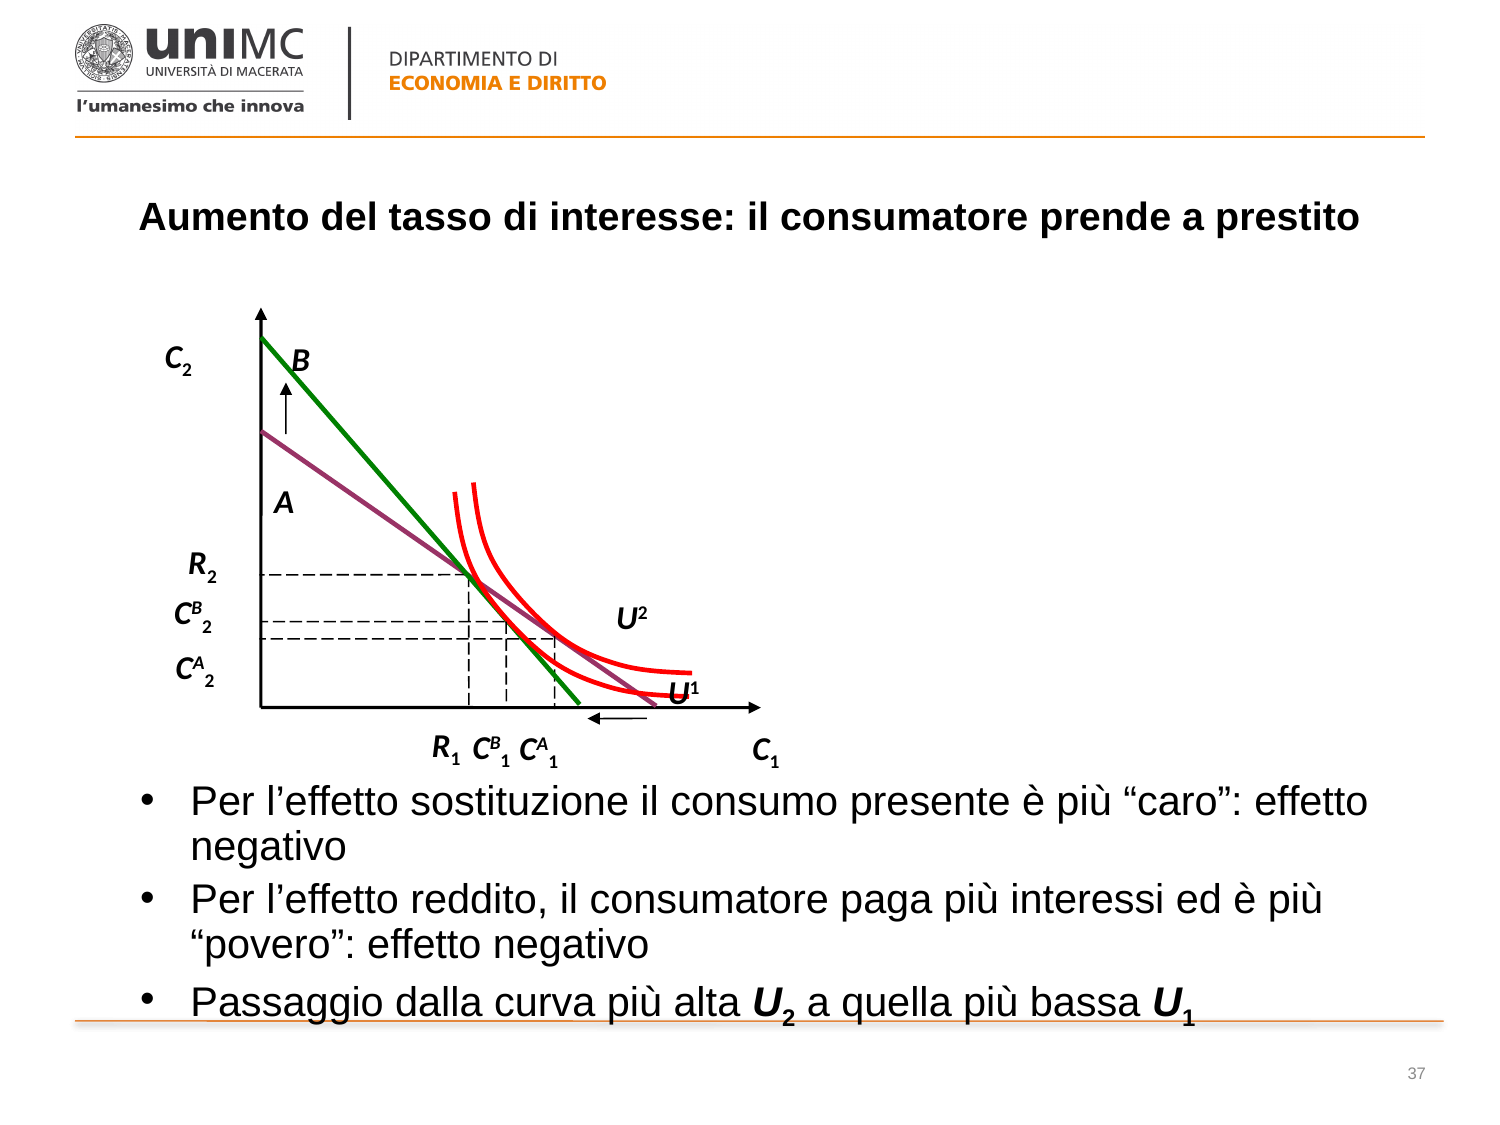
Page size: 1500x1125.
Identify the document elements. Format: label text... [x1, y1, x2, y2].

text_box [149, 307, 837, 796]
picture [75, 24, 1425, 138]
list Per l’effetto sostituzione il consumo presente è più “caro”: effetto negativo Per l’effetto reddito, il consumatore paga più interessi ed è più “povero”: effetto negativo Passaggio dalla curva più alta U2 a quella più bassa U1 [125, 772, 1400, 1035]
title Aumento del tasso di interesse: il consumatore prende a prestito [75, 168, 1425, 261]
slide_number 37 [1091, 1042, 1442, 1103]
